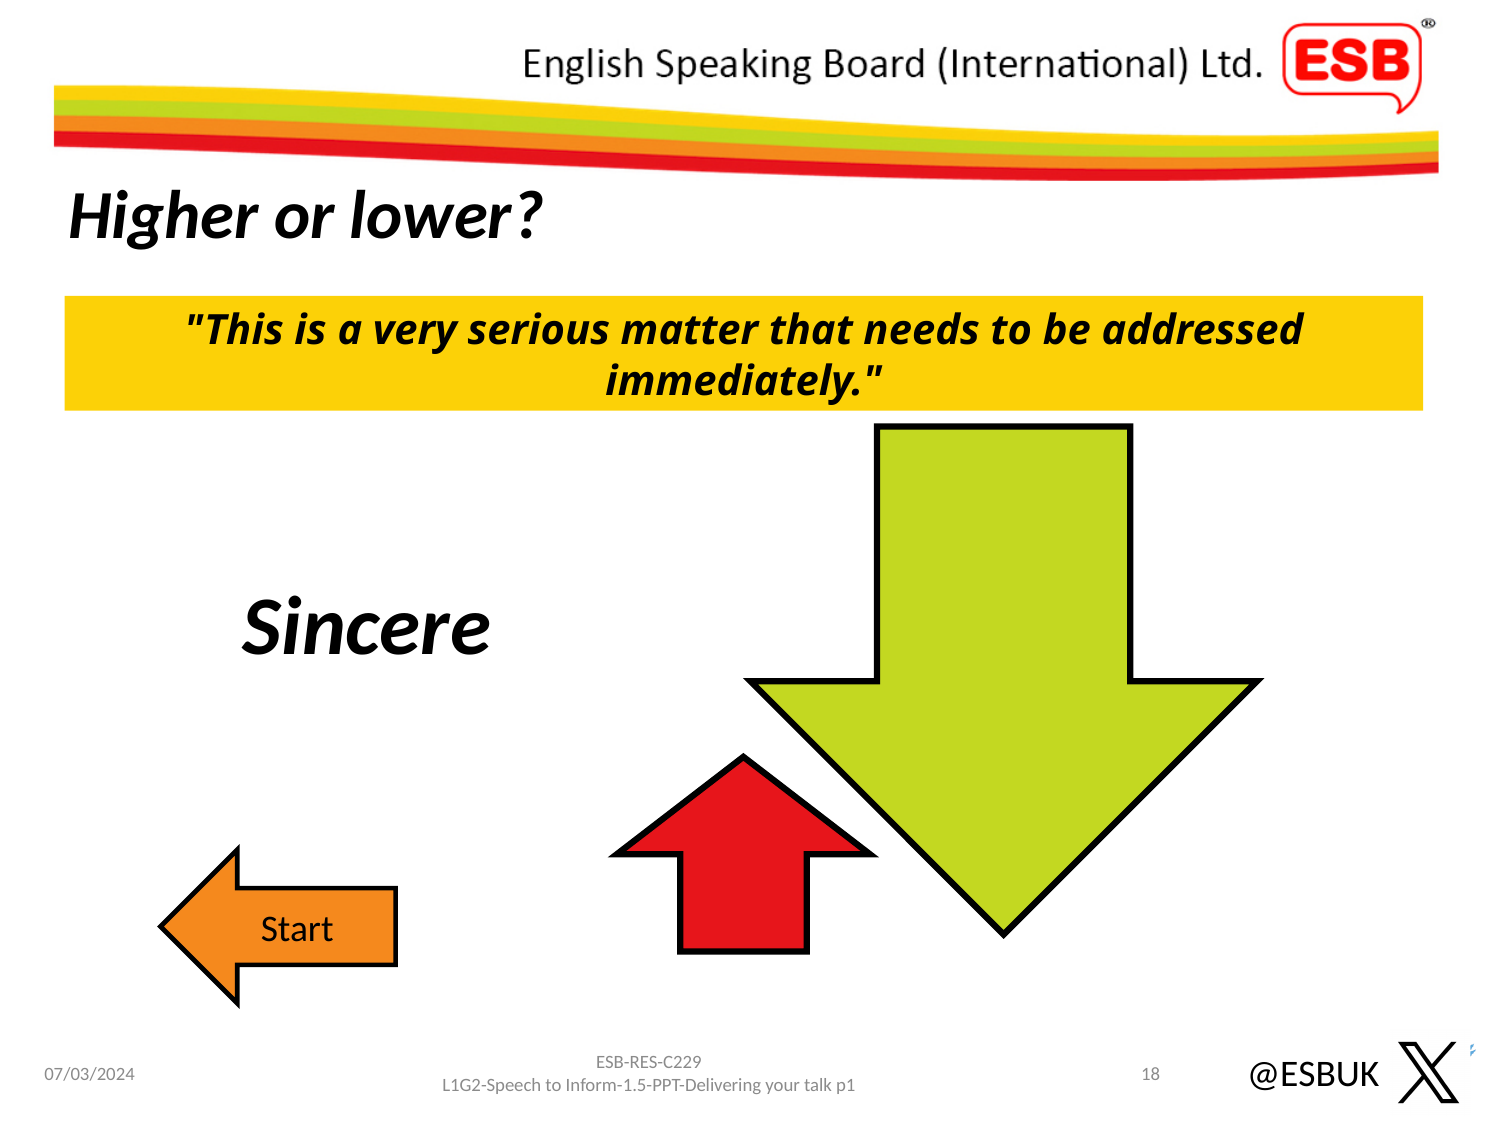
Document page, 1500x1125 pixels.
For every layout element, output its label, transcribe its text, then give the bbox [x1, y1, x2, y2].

text_box [613, 755, 873, 953]
slide_number 18 [930, 1042, 1176, 1103]
text_box "This is a very serious matter that needs to be addressed immediately." [64, 295, 1424, 411]
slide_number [29, 1042, 367, 1103]
text_box [748, 425, 1260, 936]
footer ESB-RES-C229 L1G2-Speech to Inform-1.5-PPT-Delivering your talk p1 [395, 1042, 902, 1103]
title Higher or lower? [53, 168, 1347, 264]
text_box Start [159, 847, 397, 1006]
picture [1390, 1029, 1476, 1116]
text_box Sincere [116, 564, 618, 680]
picture [0, 0, 1500, 189]
